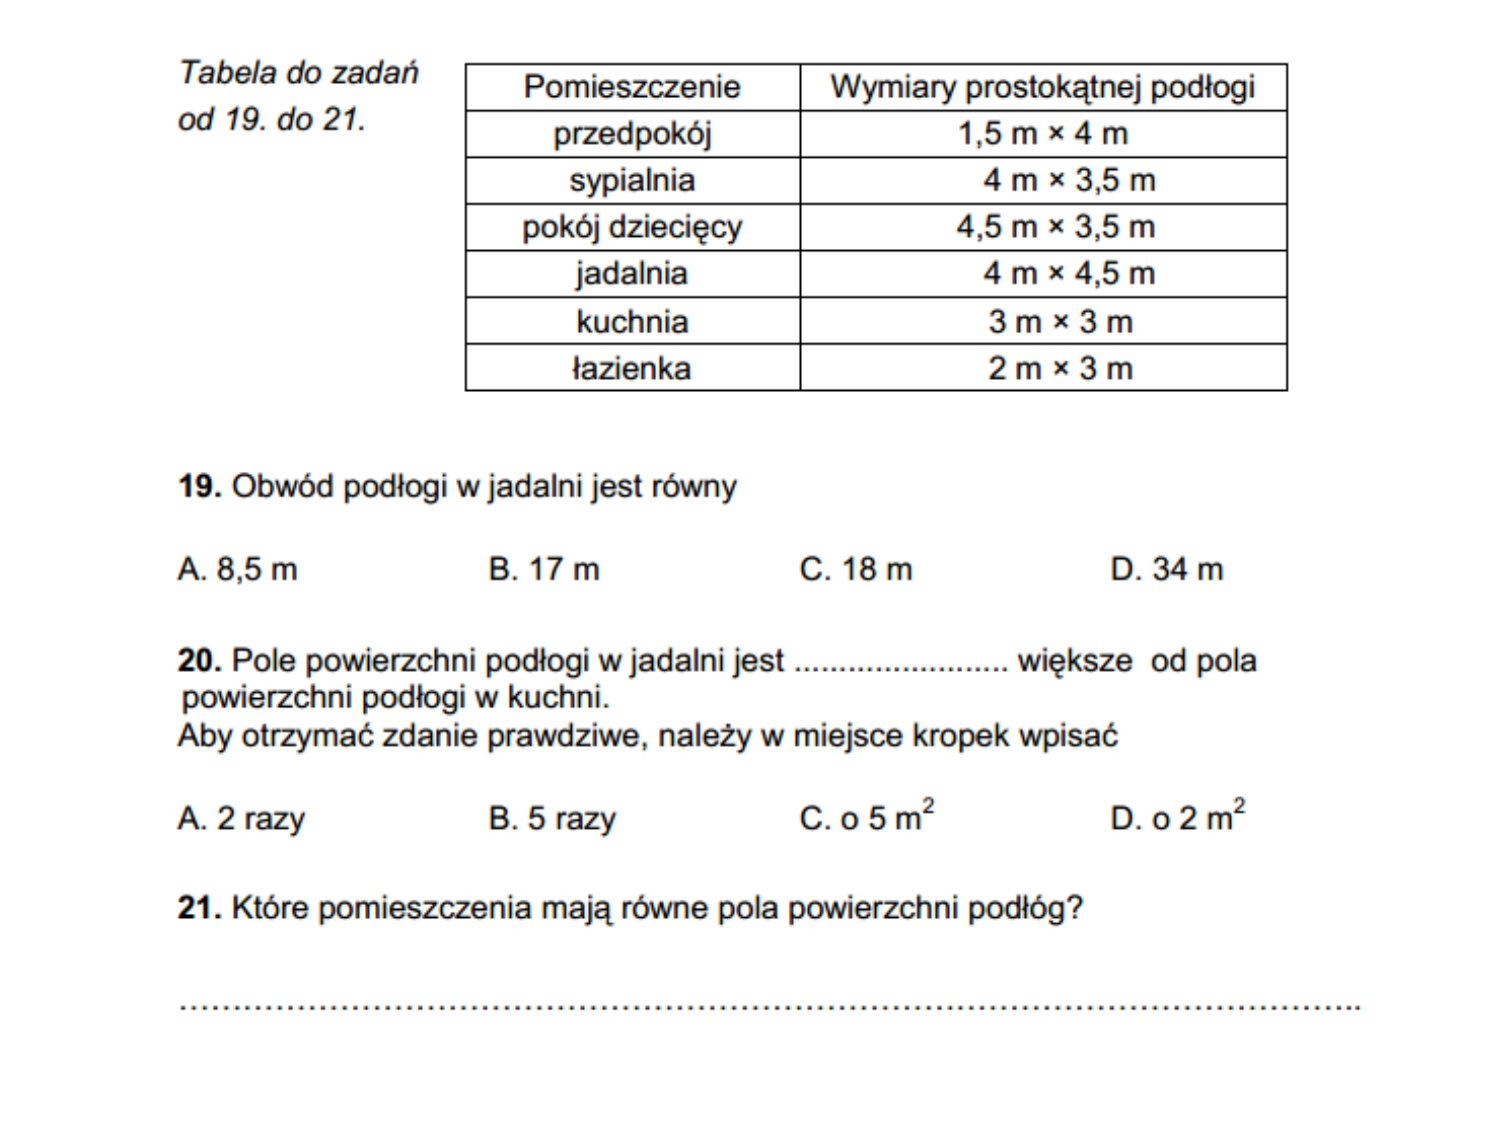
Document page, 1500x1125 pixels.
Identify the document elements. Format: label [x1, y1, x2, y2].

picture [147, 18, 1383, 1070]
